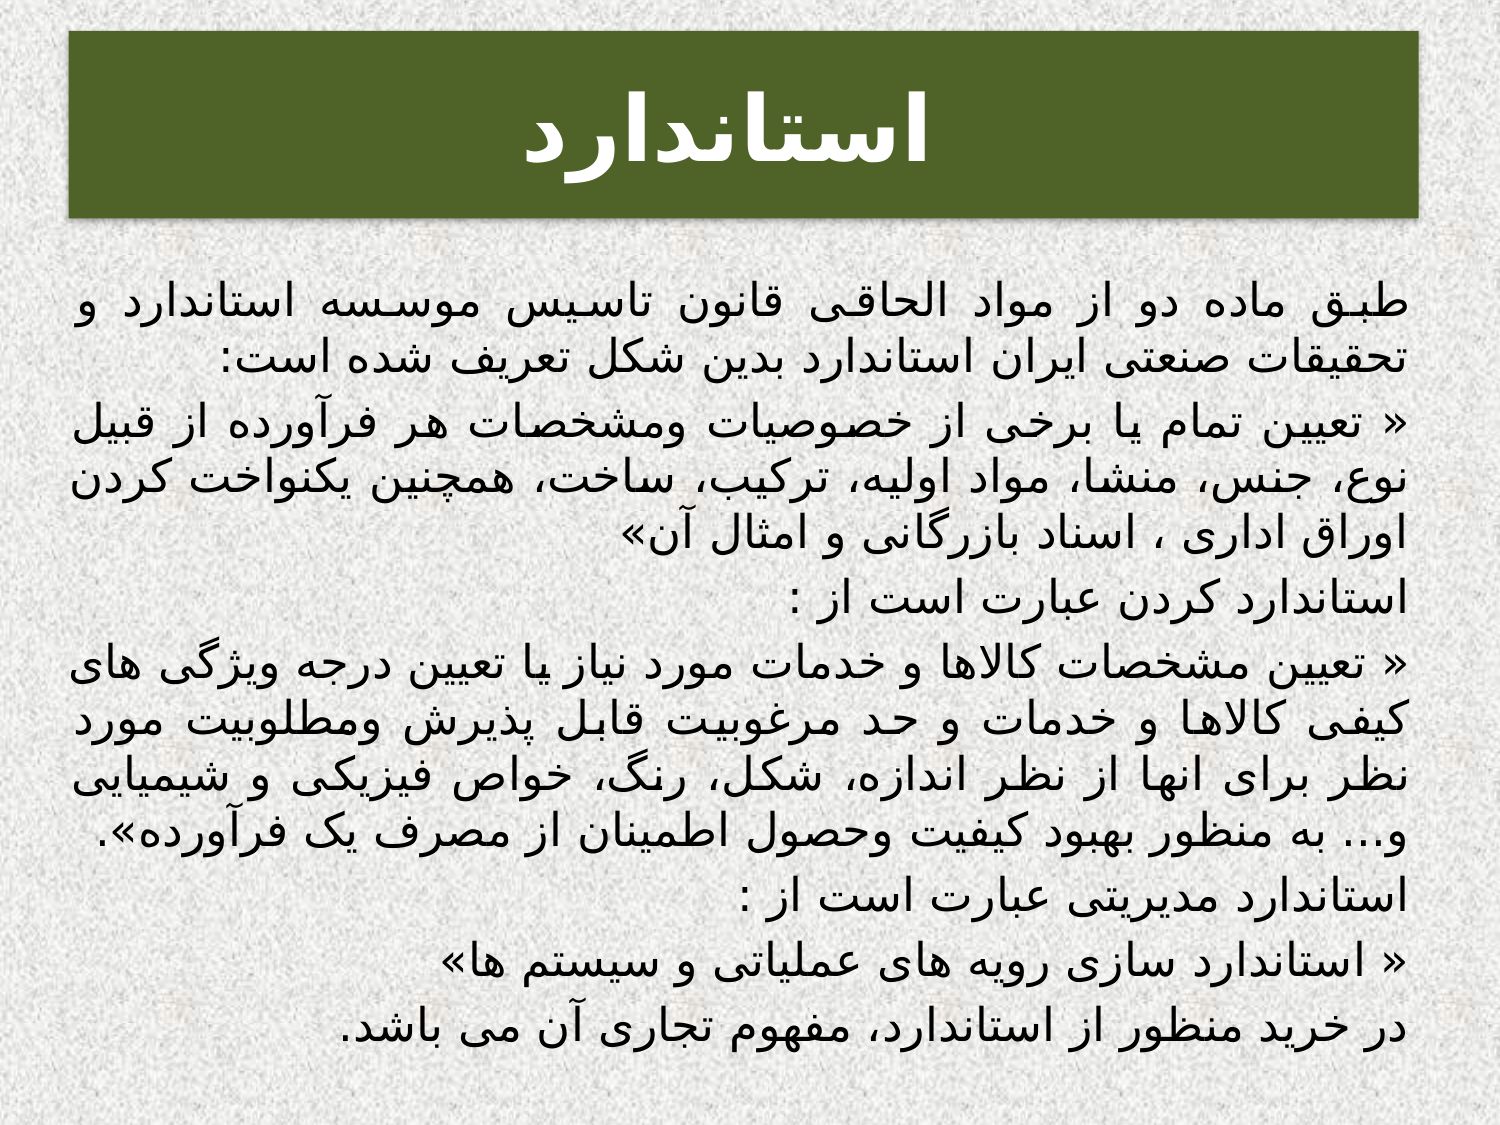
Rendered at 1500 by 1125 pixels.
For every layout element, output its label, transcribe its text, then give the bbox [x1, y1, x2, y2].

title استاندارد [68, 30, 1419, 219]
picture [0, 0, 1500, 1125]
list طبق ماده دو از مواد الحاقی قانون تاسیس موسسه استاندارد و تحقیقات صنعتی ایران استاندارد بدین شکل تعریف شده است: « تعیین تمام یا برخی از خصوصیات ومشخصات هر فرآورده از قبیل نوع، جنس، منشا، مواد اولیه، ترکیب، ساخت، همچنین یکنواخت کردن اوراق اداری ، اسناد بازرگانی و امثال آن» استاندارد کردن عبارت است از : « تعیین مشخصات کالاها و خدمات مورد نیاز یا تعیین درجه ویژگی های کیفی کالاها و خدمات و حد مرغوبیت قابل پذیرش ومطلوبیت مورد نظر برای انها از نظر اندازه، شکل، رنگ، خواص فیزیکی و شیمیایی و... به منظور بهبود کیفیت وحصول اطمینان از مصرف یک فرآورده». استاندارد مدیریتی عبارت است از : « استاندارد سازی رویه های عملیاتی و سیستم ها» در خرید منظور از استاندارد، مفهوم تجاری آن می باشد. [53, 262, 1425, 1106]
